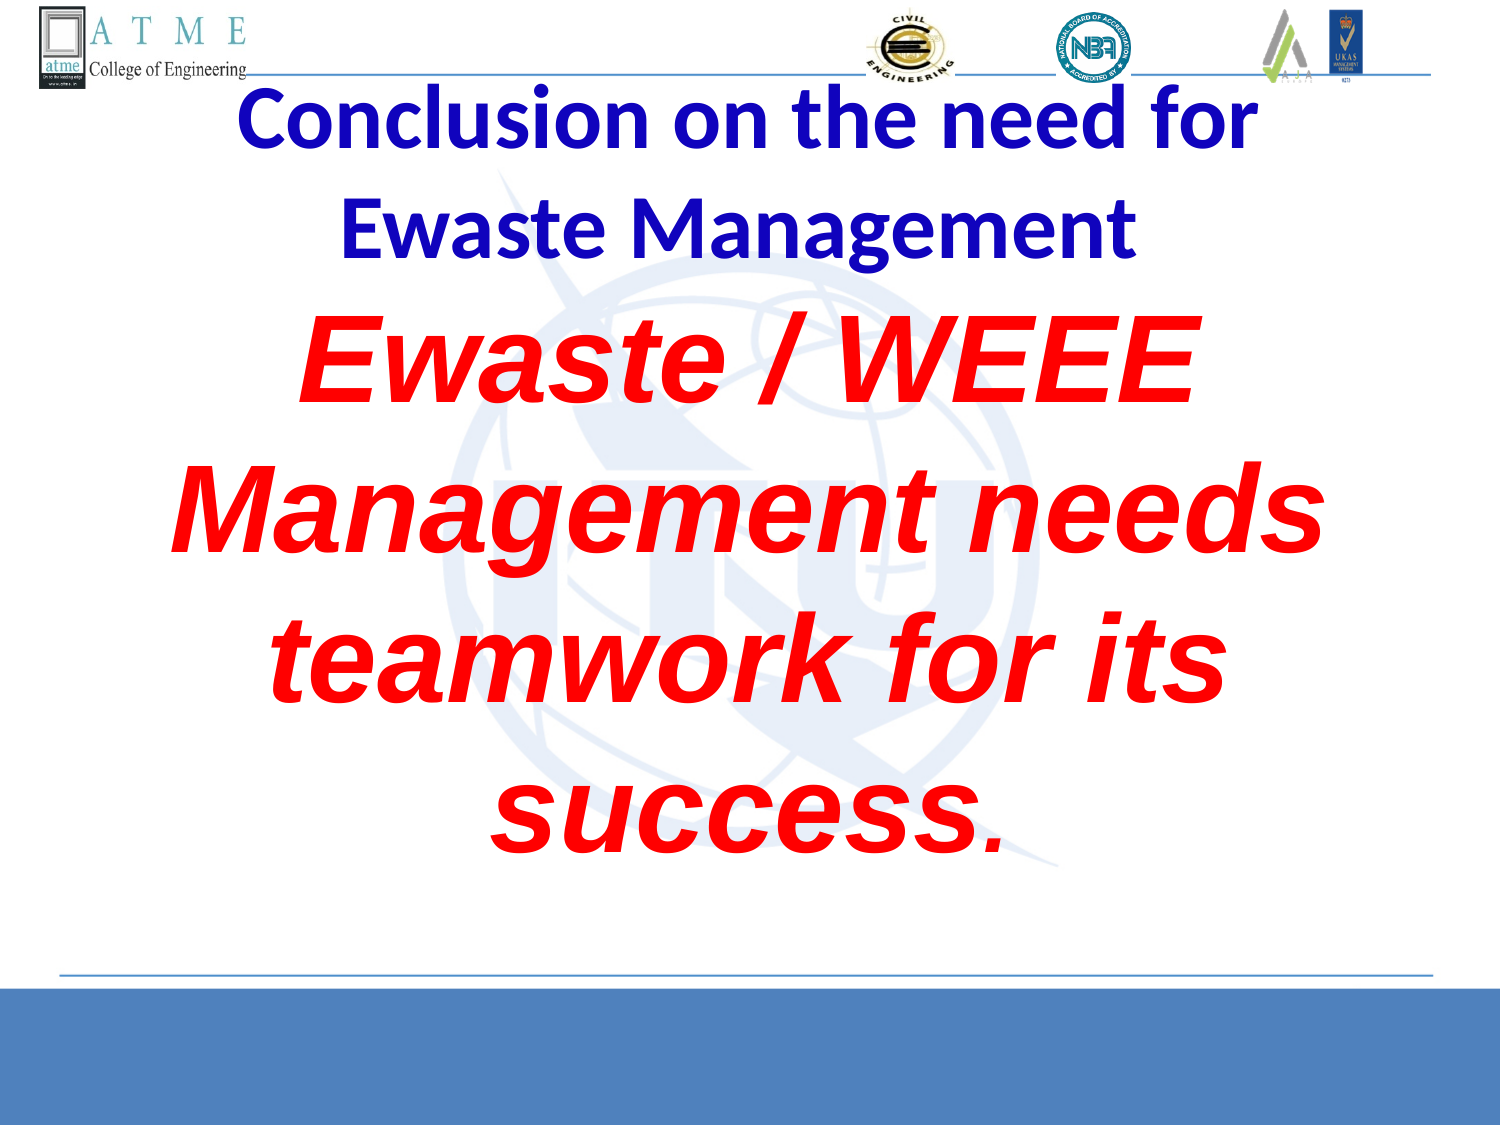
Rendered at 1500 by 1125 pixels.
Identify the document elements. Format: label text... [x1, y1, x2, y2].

text_box [0, 988, 1500, 1125]
text_box Conclusion on the need for Ewaste Management [191, 49, 1308, 270]
picture [0, 0, 1500, 988]
text_box Ewaste / WEEE Management needs teamwork for its success. [67, 270, 1431, 886]
